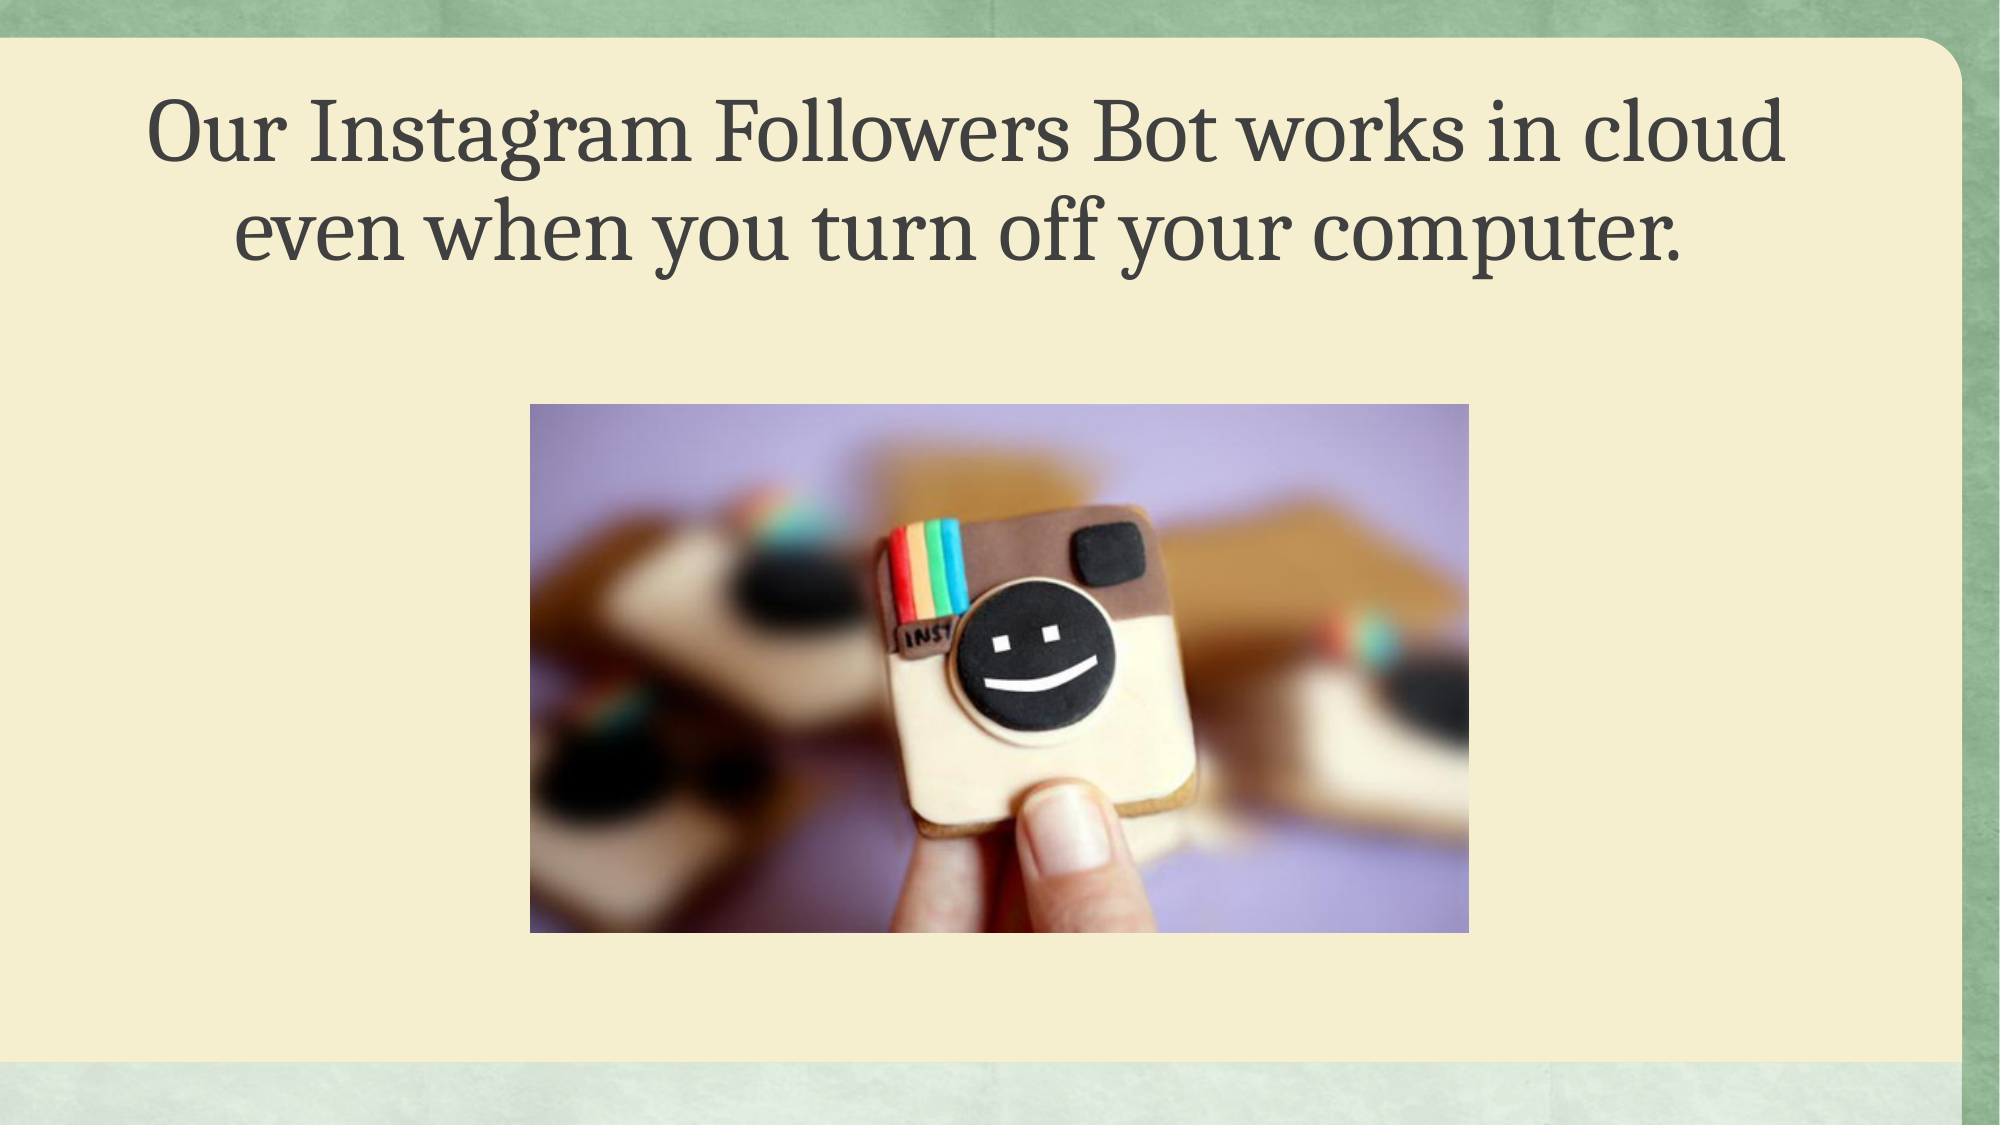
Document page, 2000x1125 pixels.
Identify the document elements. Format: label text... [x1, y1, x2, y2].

title Our Instagram Followers Bot works in cloud even when you turn off your computer. [49, 92, 1888, 288]
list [530, 404, 1469, 934]
